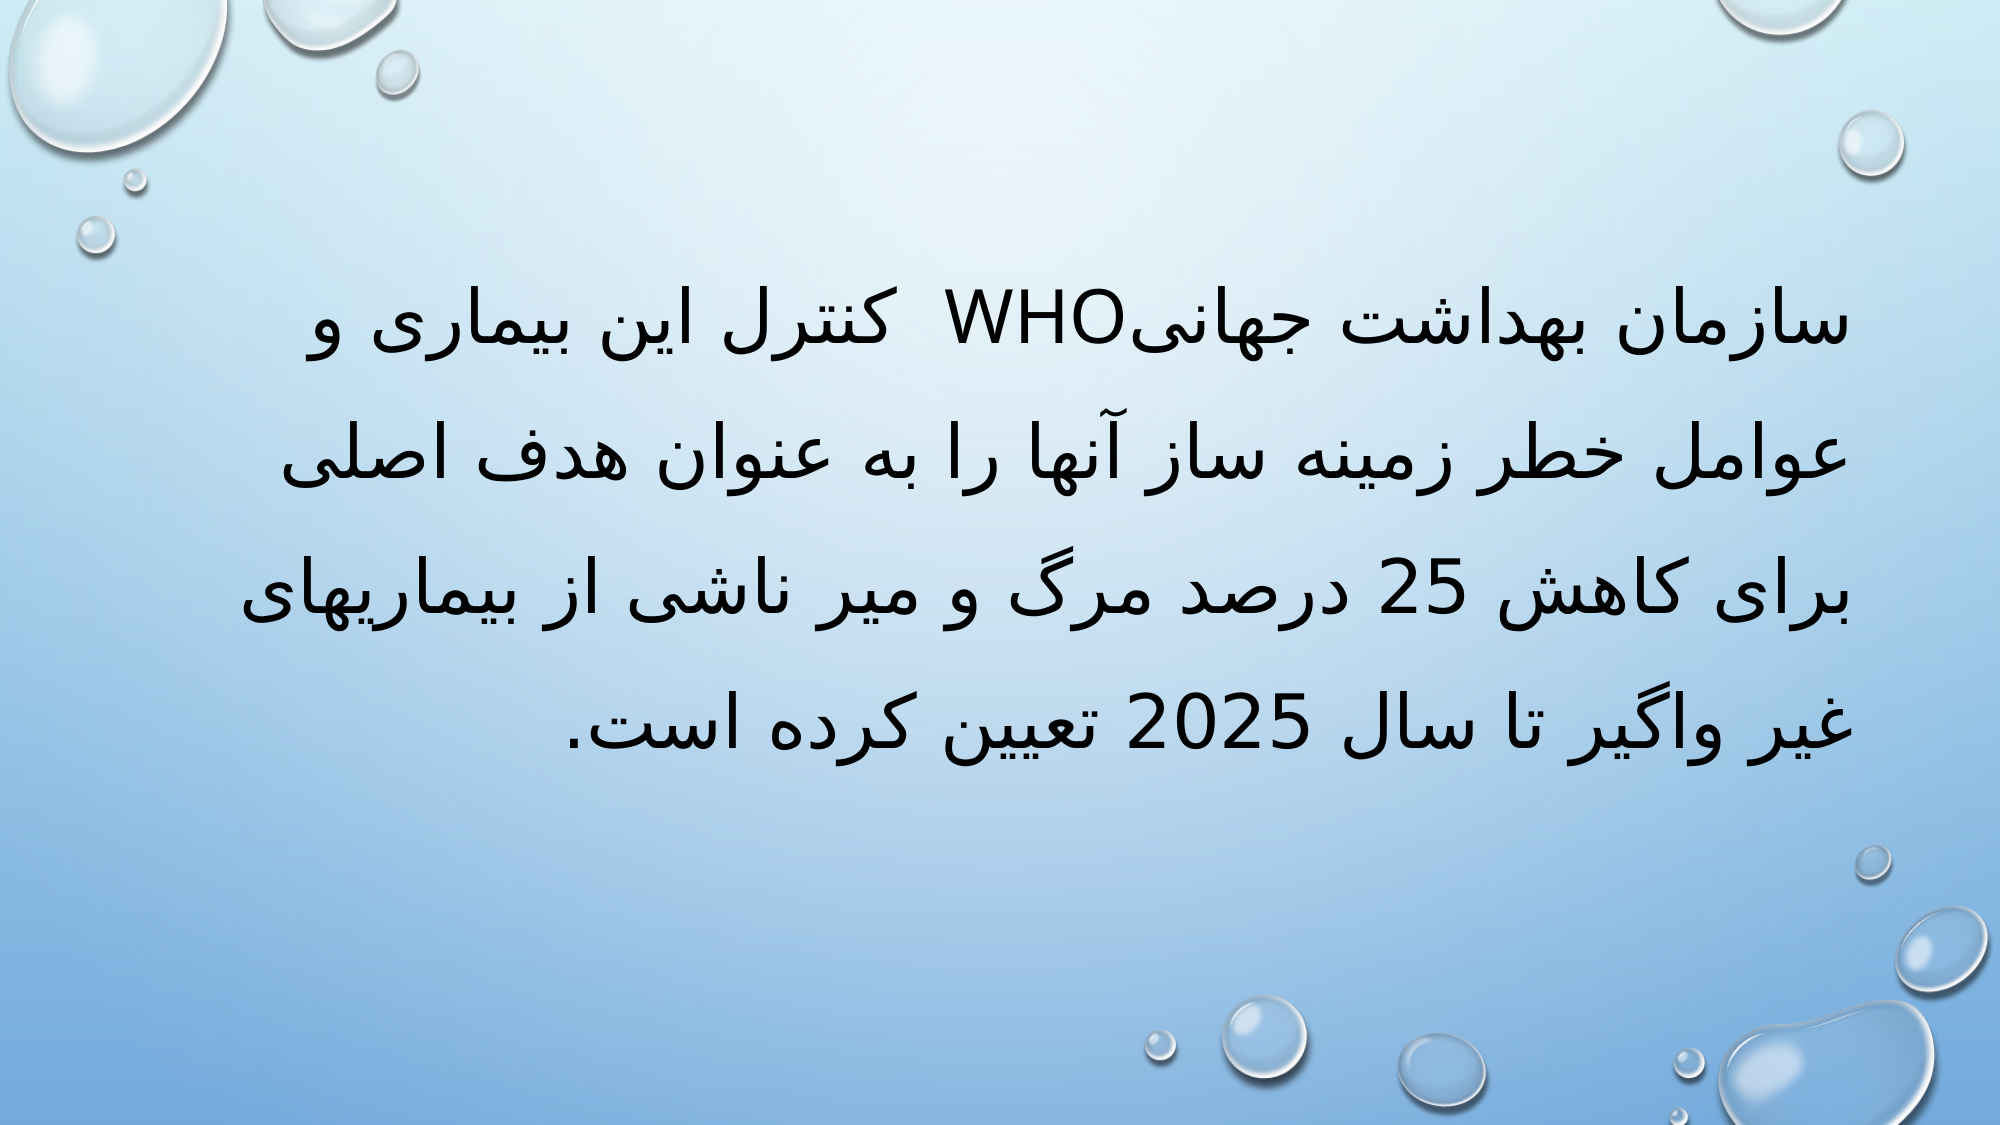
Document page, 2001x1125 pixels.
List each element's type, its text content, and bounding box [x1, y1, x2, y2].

title سازمان بهداشت جهانیWHO کنترل این بیماری و عوامل خطر زمینه ساز آنها را به عنوان هدف اصلی برای کاهش 25 درصد مرگ و میر ناشی از بیماریهای غیر واگیر تا سال 2025 تعیین کرده است. [144, 99, 1870, 887]
picture [0, 0, 2000, 1125]
